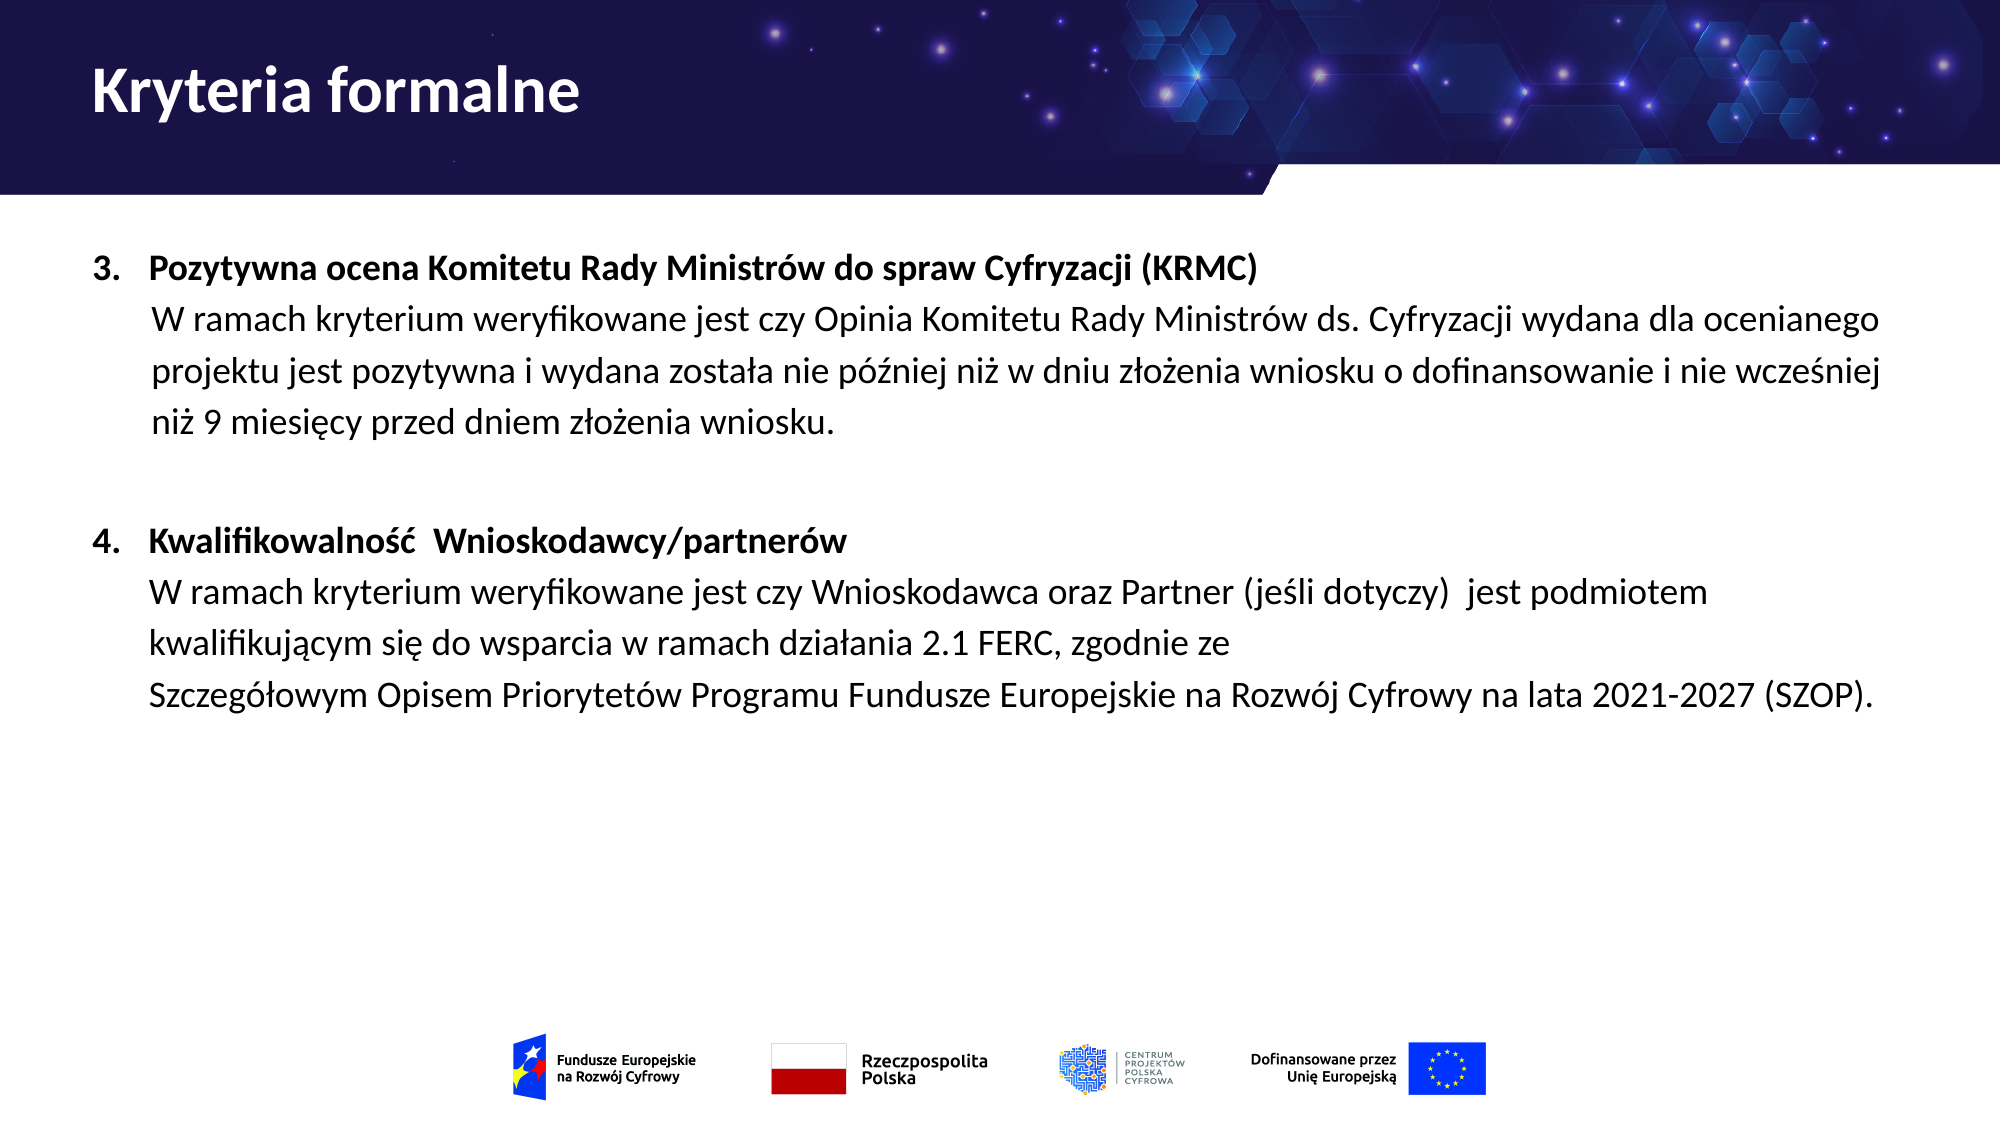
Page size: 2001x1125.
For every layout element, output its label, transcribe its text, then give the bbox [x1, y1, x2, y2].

title Kryteria formalne [77, 46, 1863, 136]
picture [491, 1011, 1509, 1122]
list Pozytywna ocena Komitetu Rady Ministrów do spraw Cyfryzacji (KRMC) W ramach kryterium weryfikowane jest czy Opinia Komitetu Rady Ministrów ds. Cyfryzacji wydana dla ocenianego projektu jest pozytywna i wydana została nie później niż w dniu złożenia wniosku o dofinansowanie i nie wcześniej niż 9 miesięcy przed dniem złożenia wniosku. Kwalifikowalność Wnioskodawcy/partnerów W ramach kryterium weryfikowane jest czy Wnioskodawca oraz Partner (jeśli dotyczy) jest podmiotem kwalifikującym się do wsparcia w ramach działania 2.1 FERC, zgodnie ze Szczegółowym Opisem Priorytetów Programu Fundusze Europejskie na Rozwój Cyfrowy na lata 2021-2027 (SZOP). [77, 229, 1940, 904]
picture [0, 0, 2000, 195]
